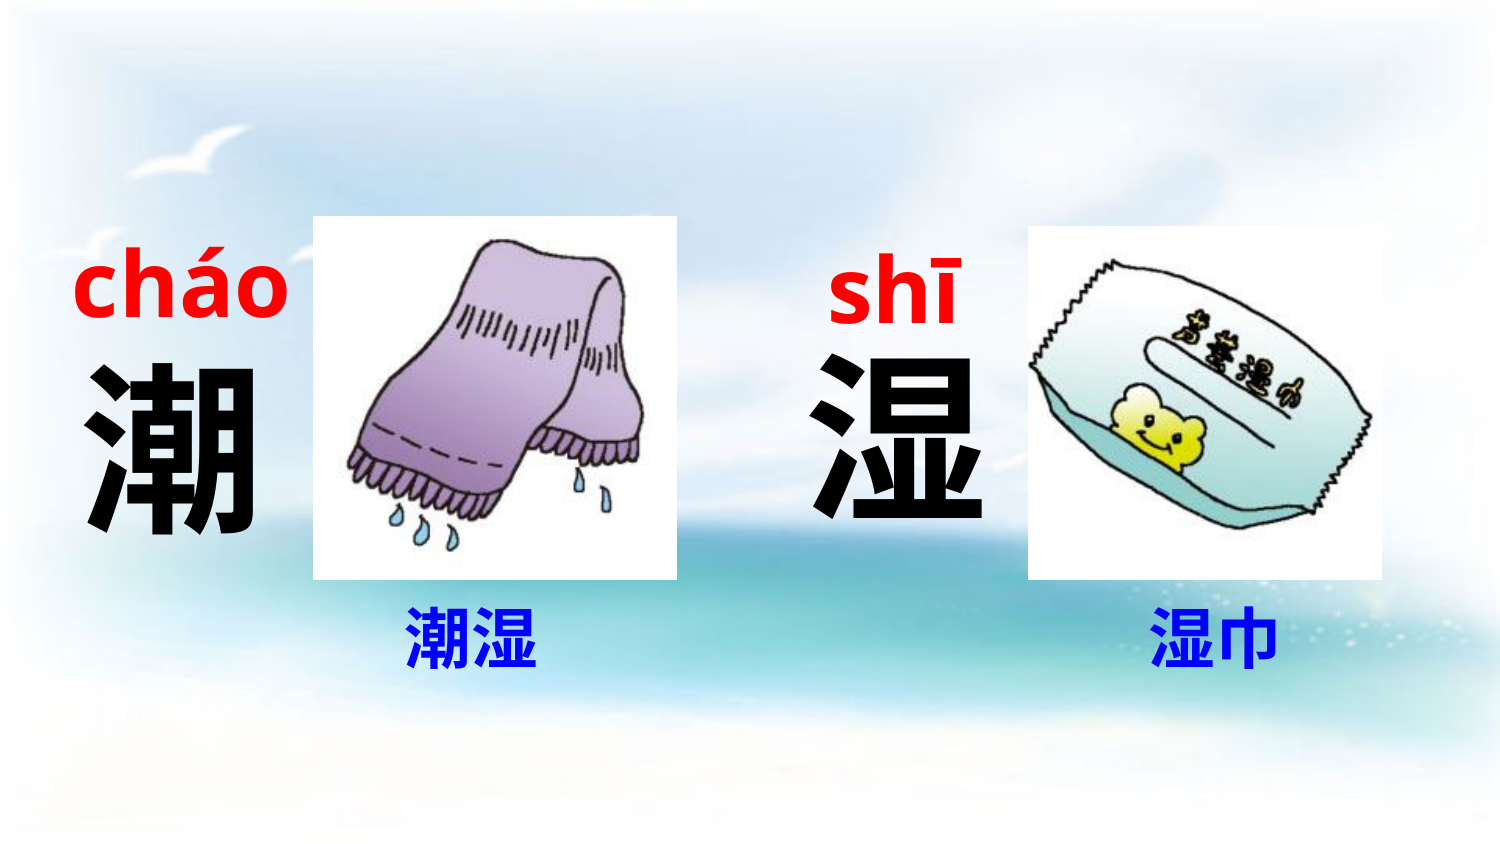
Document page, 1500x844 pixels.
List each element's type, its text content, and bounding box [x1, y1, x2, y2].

text_box 湿巾 [1134, 589, 1377, 685]
text_box 湿 [790, 316, 1004, 551]
text_box 潮 [65, 344, 279, 563]
picture [0, 0, 1500, 844]
text_box 潮湿 [389, 589, 557, 685]
text_box cháo [57, 218, 307, 344]
text_box shī [812, 224, 976, 350]
